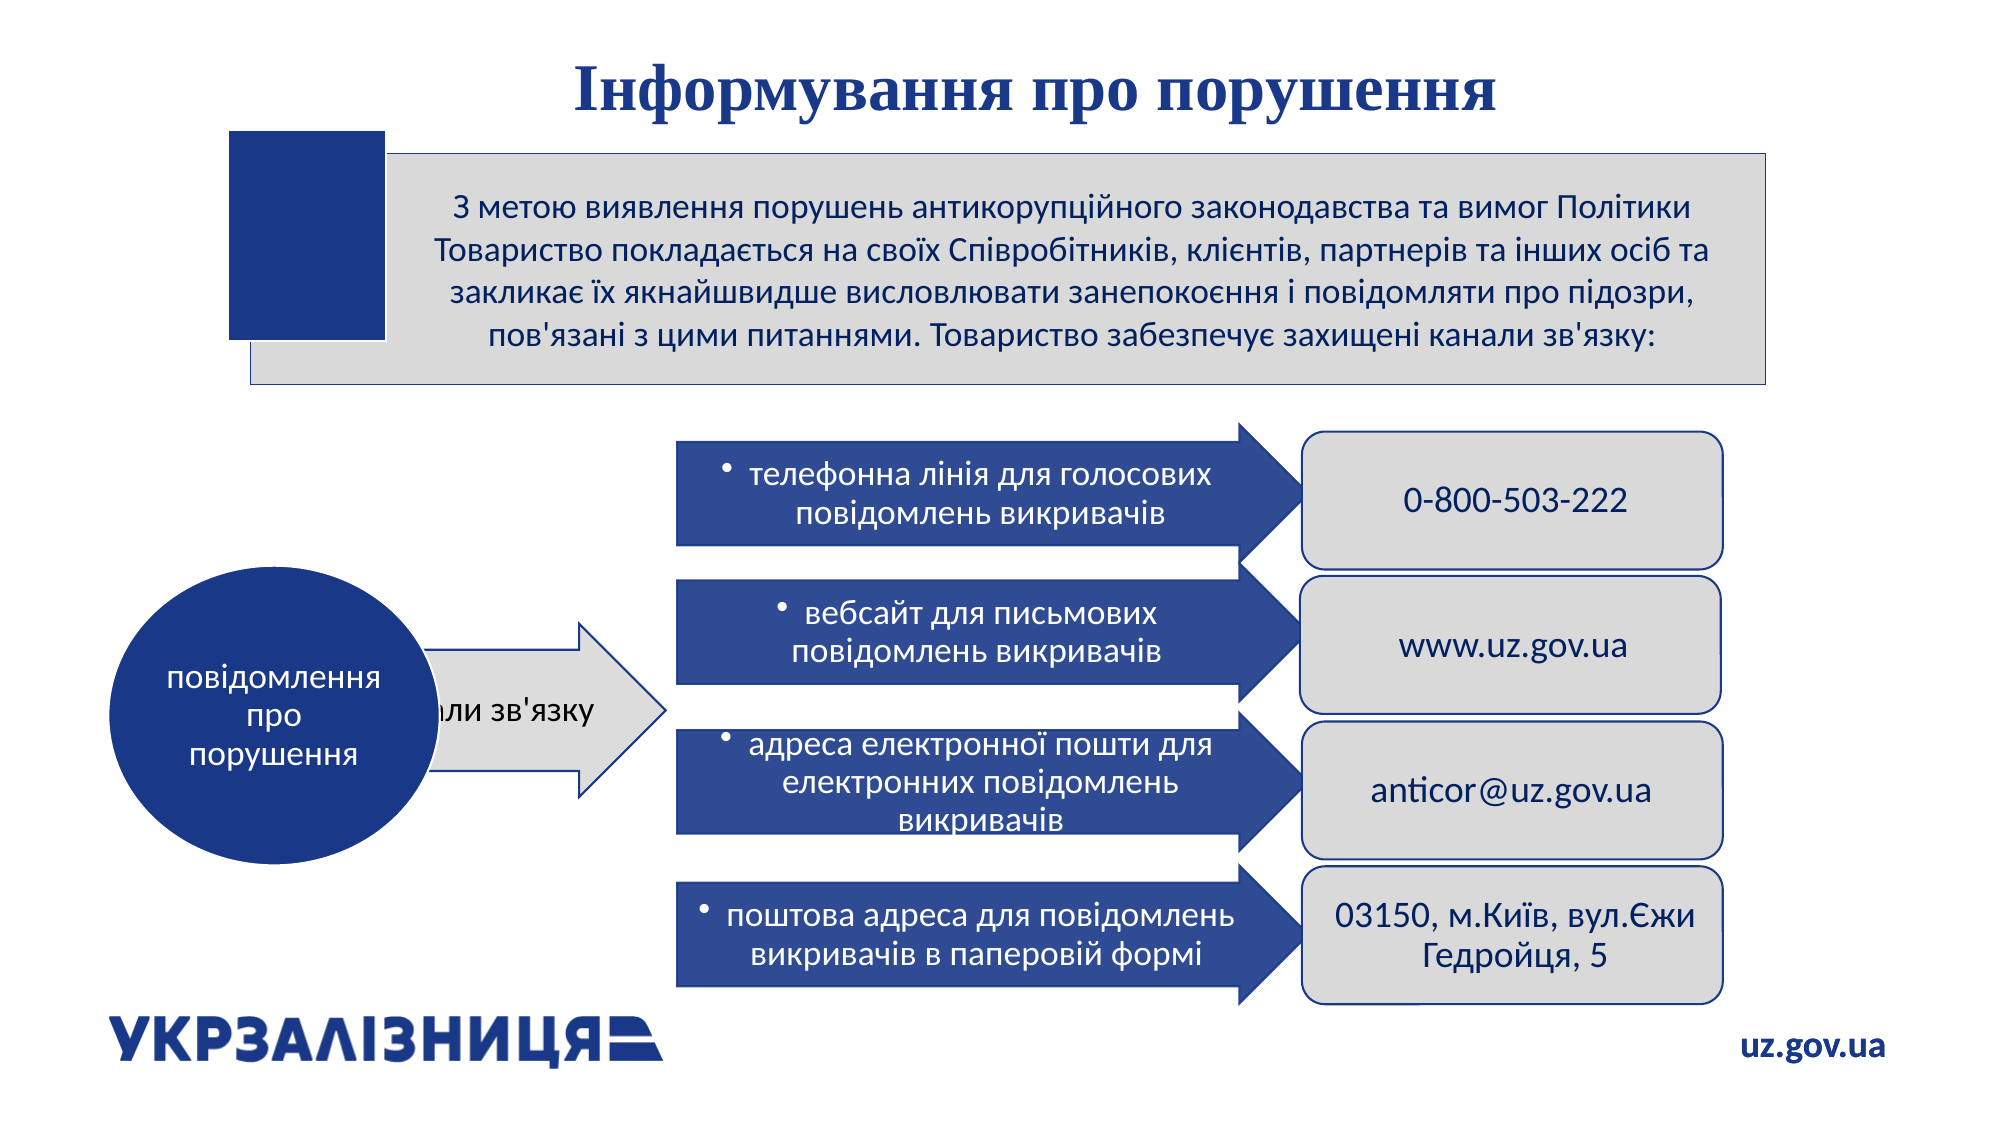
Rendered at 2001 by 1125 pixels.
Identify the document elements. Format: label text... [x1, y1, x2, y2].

picture [108, 1022, 663, 1071]
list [108, 159, 1969, 1022]
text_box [250, 153, 1766, 385]
title Інформування про порушення [108, 52, 1964, 126]
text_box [677, 424, 1730, 1019]
text_box [227, 129, 387, 159]
